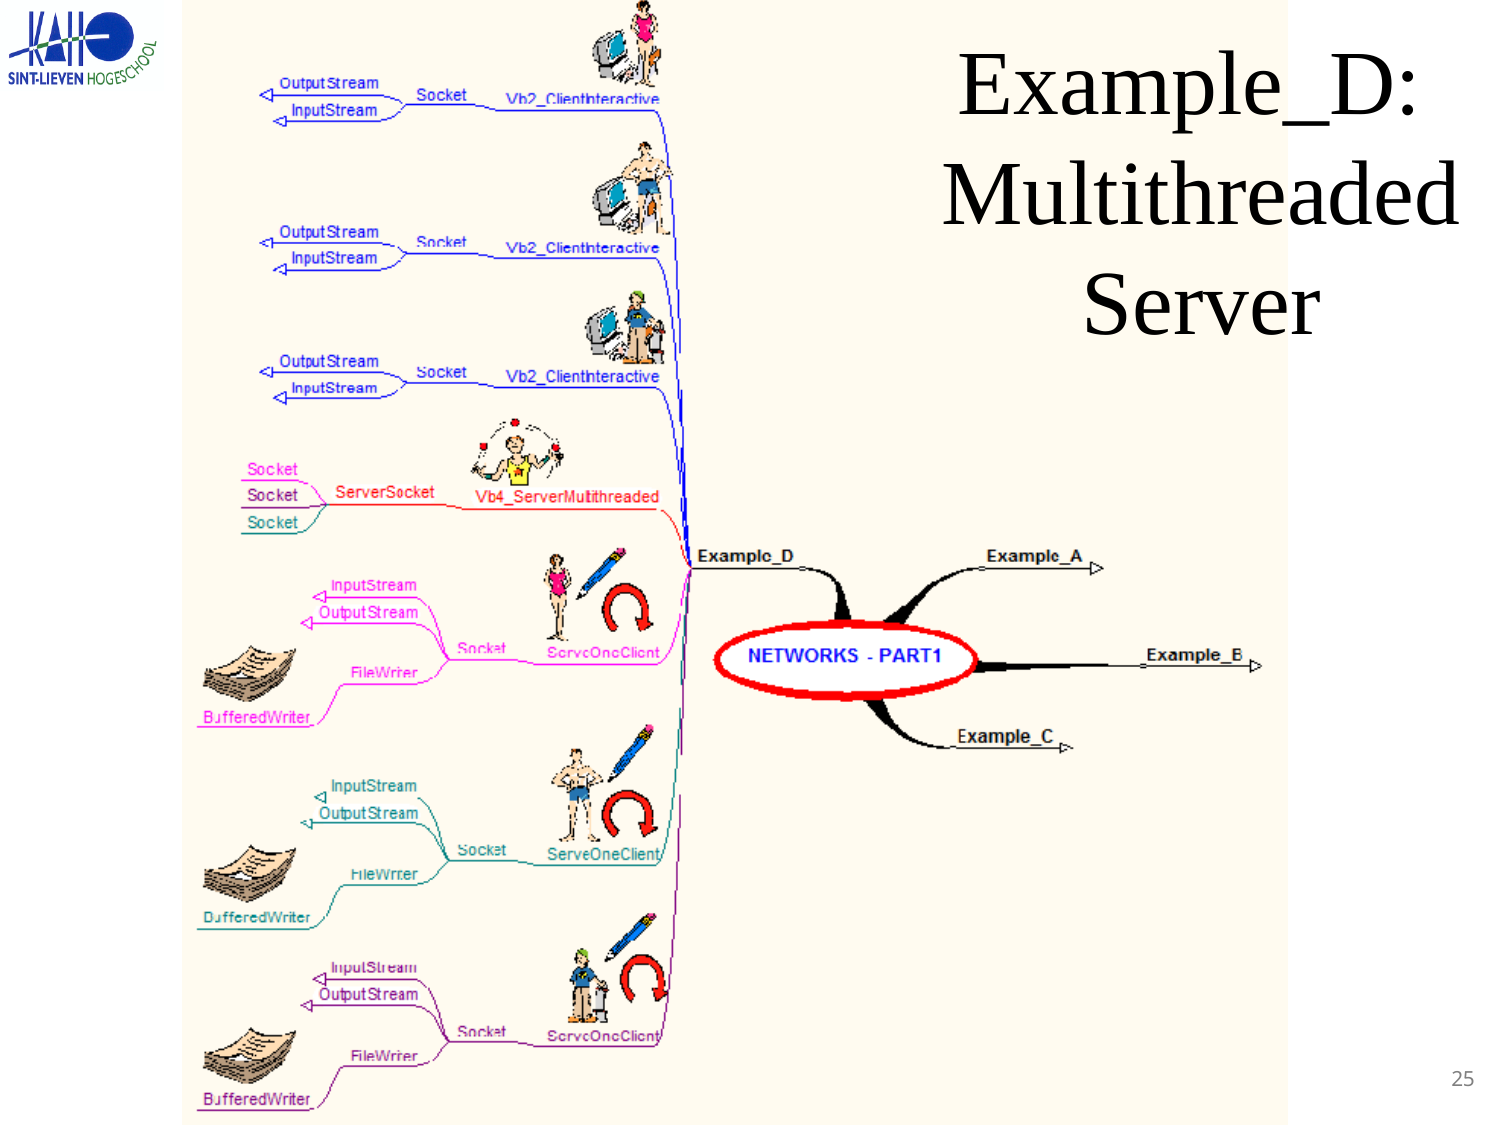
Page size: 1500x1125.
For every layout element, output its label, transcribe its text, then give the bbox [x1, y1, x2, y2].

title Example_D: Multithreaded Server [1293, 93, 1500, 282]
picture [181, 0, 1288, 1125]
picture [0, 0, 164, 91]
